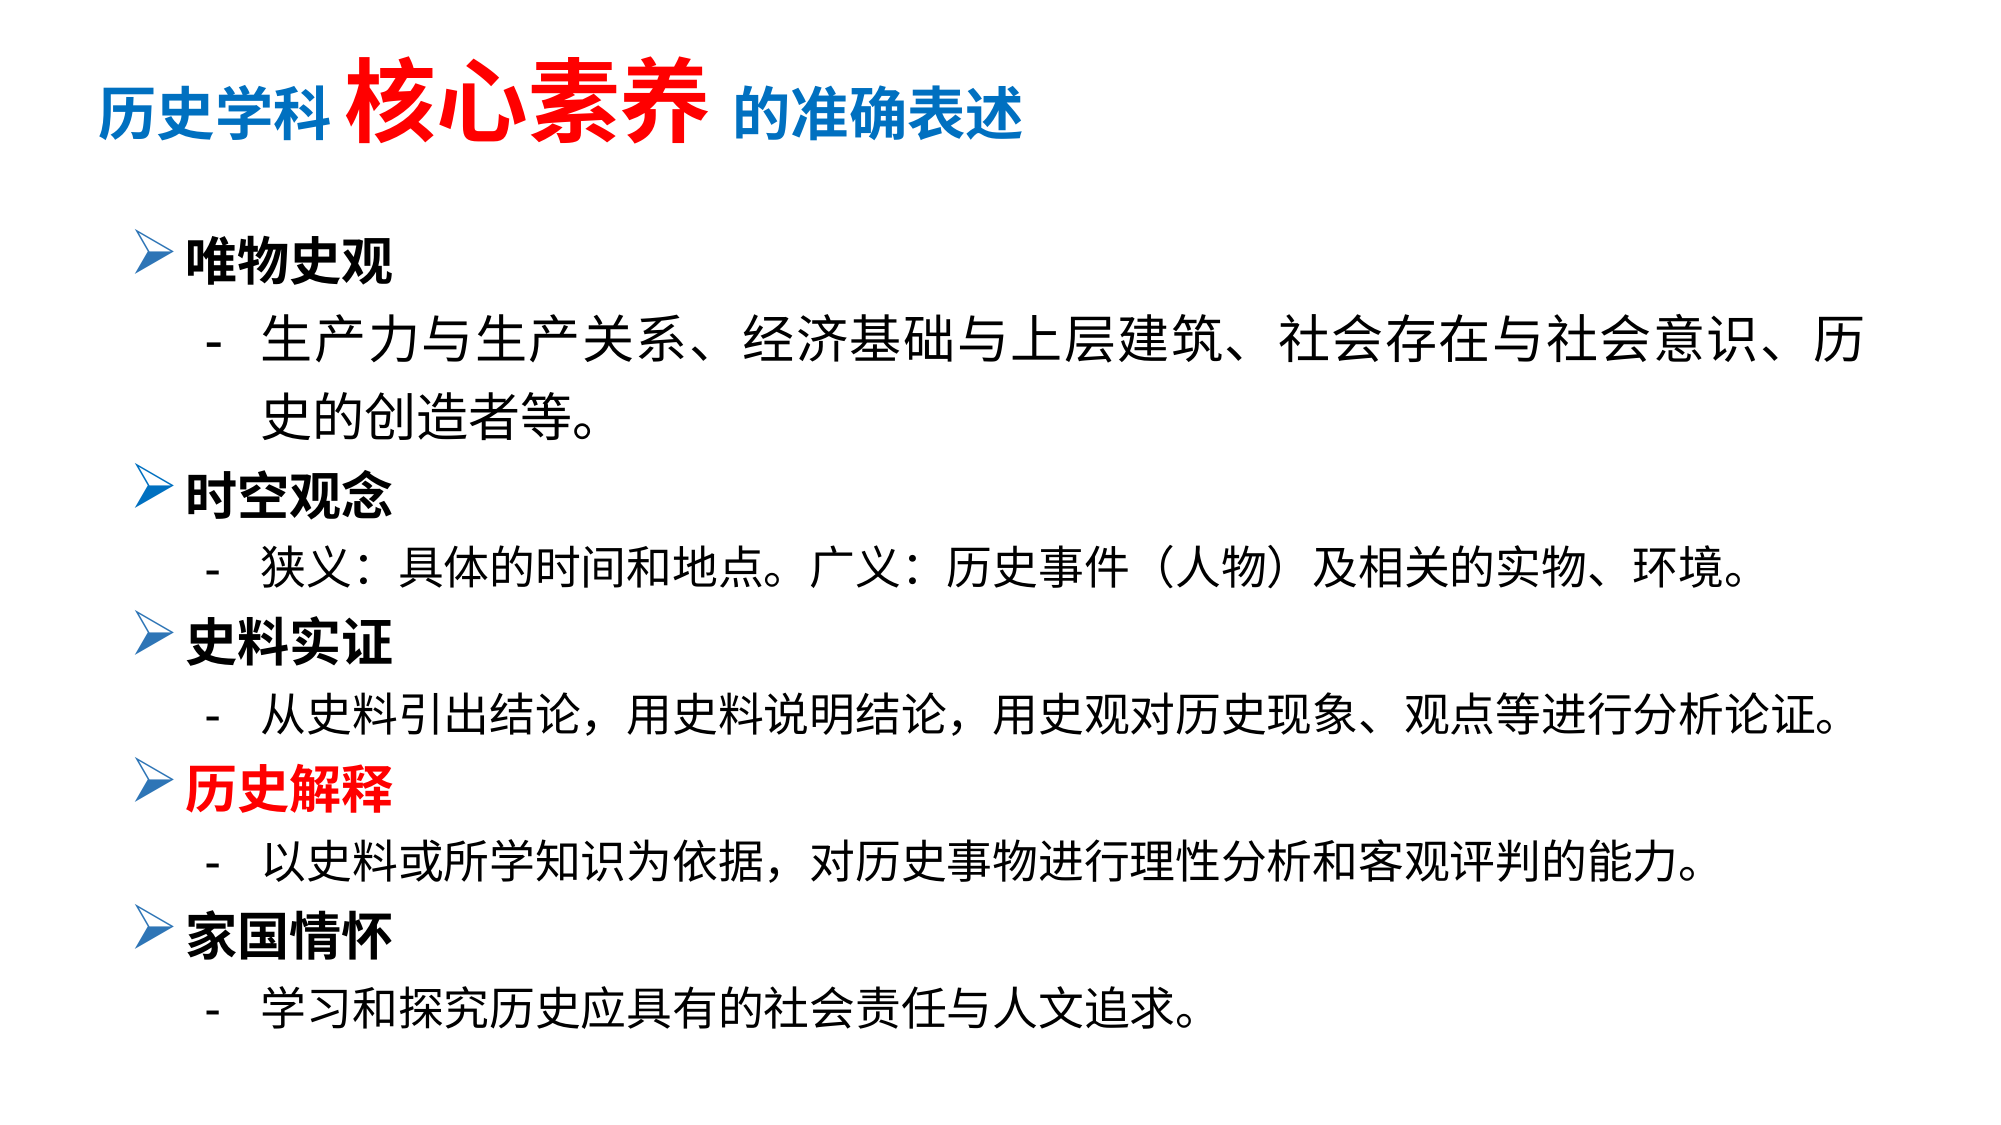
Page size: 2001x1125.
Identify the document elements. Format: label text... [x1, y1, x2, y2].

text_box 唯物史观 生产力与生产关系、经济基础与上层建筑、社会存在与社会意识、历史的创造者等。 时空观念 狭义：具体的时间和地点。广义：历史事件（人物）及相关的实物、环境。 史料实证 从史料引出结论，用史料说明结论，用史观对历史现象、观点等进行分析论证。 历史解释 以史料或所学知识为依据，对历史事物进行理性分析和客观评判的能力。 家国情怀 学习和探究历史应具有的社会责任与人文追求。 [114, 205, 1882, 1111]
text_box 历史学科 核心素养 的准确表述 [83, 36, 1039, 162]
